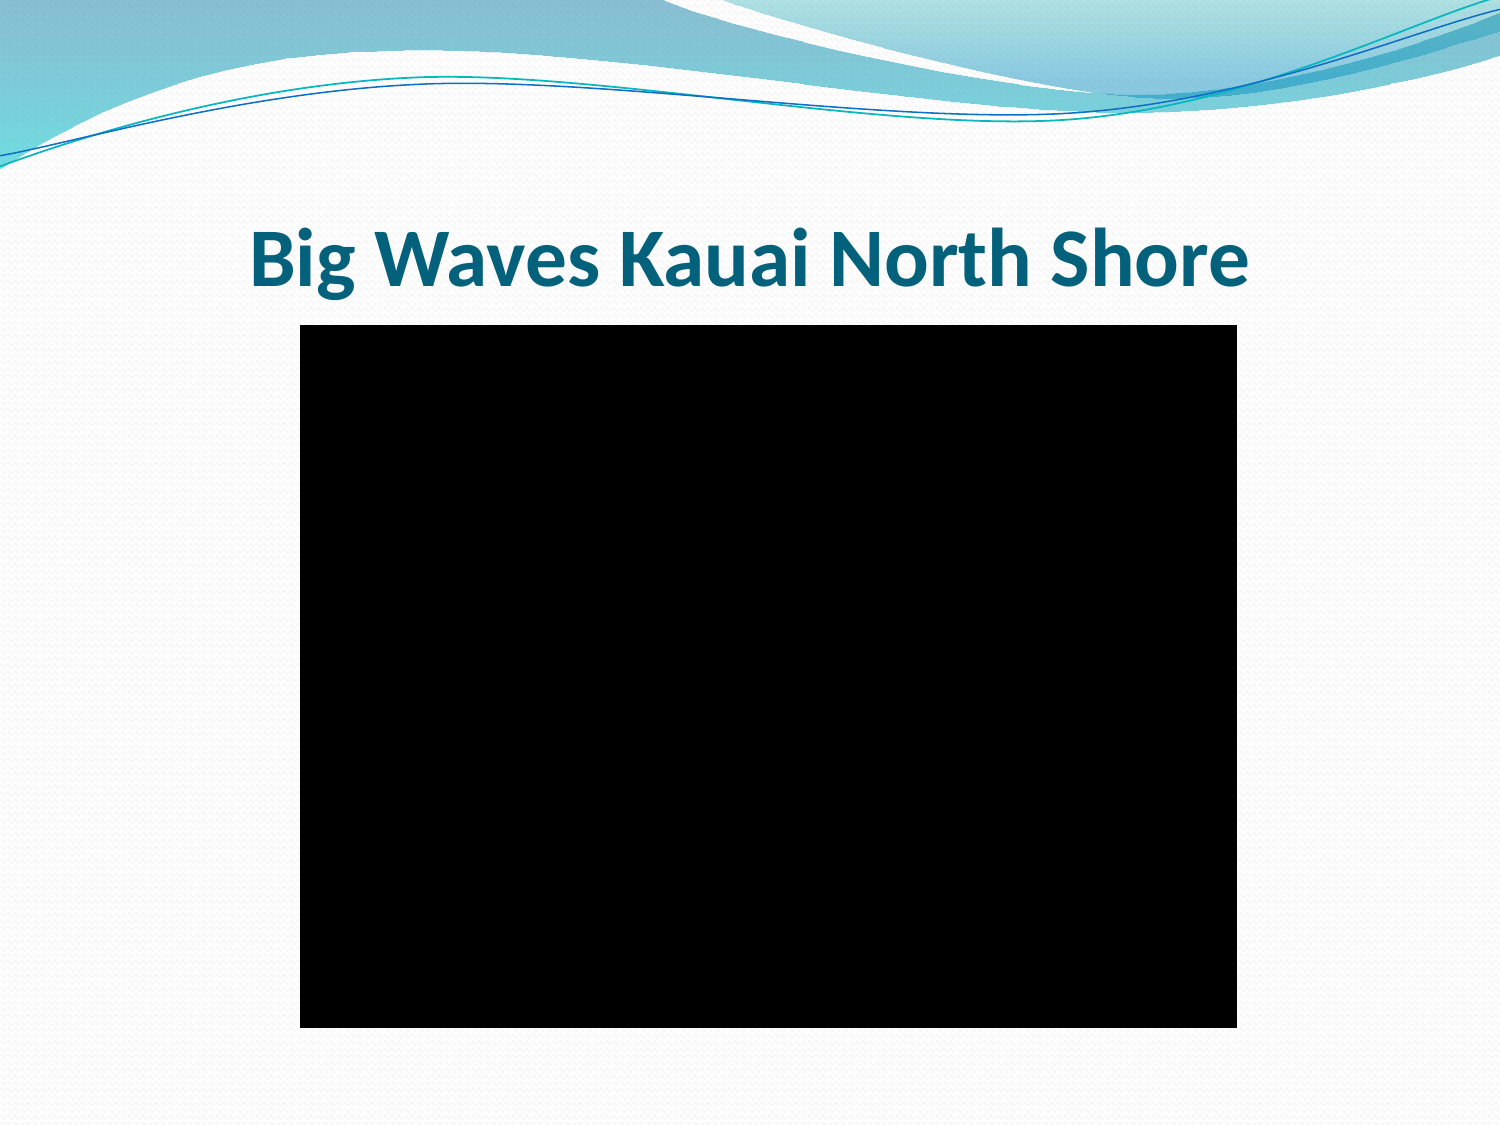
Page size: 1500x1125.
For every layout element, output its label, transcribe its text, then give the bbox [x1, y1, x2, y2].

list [299, 324, 1238, 1029]
title Big Waves Kauai North Shore [75, 115, 1425, 303]
